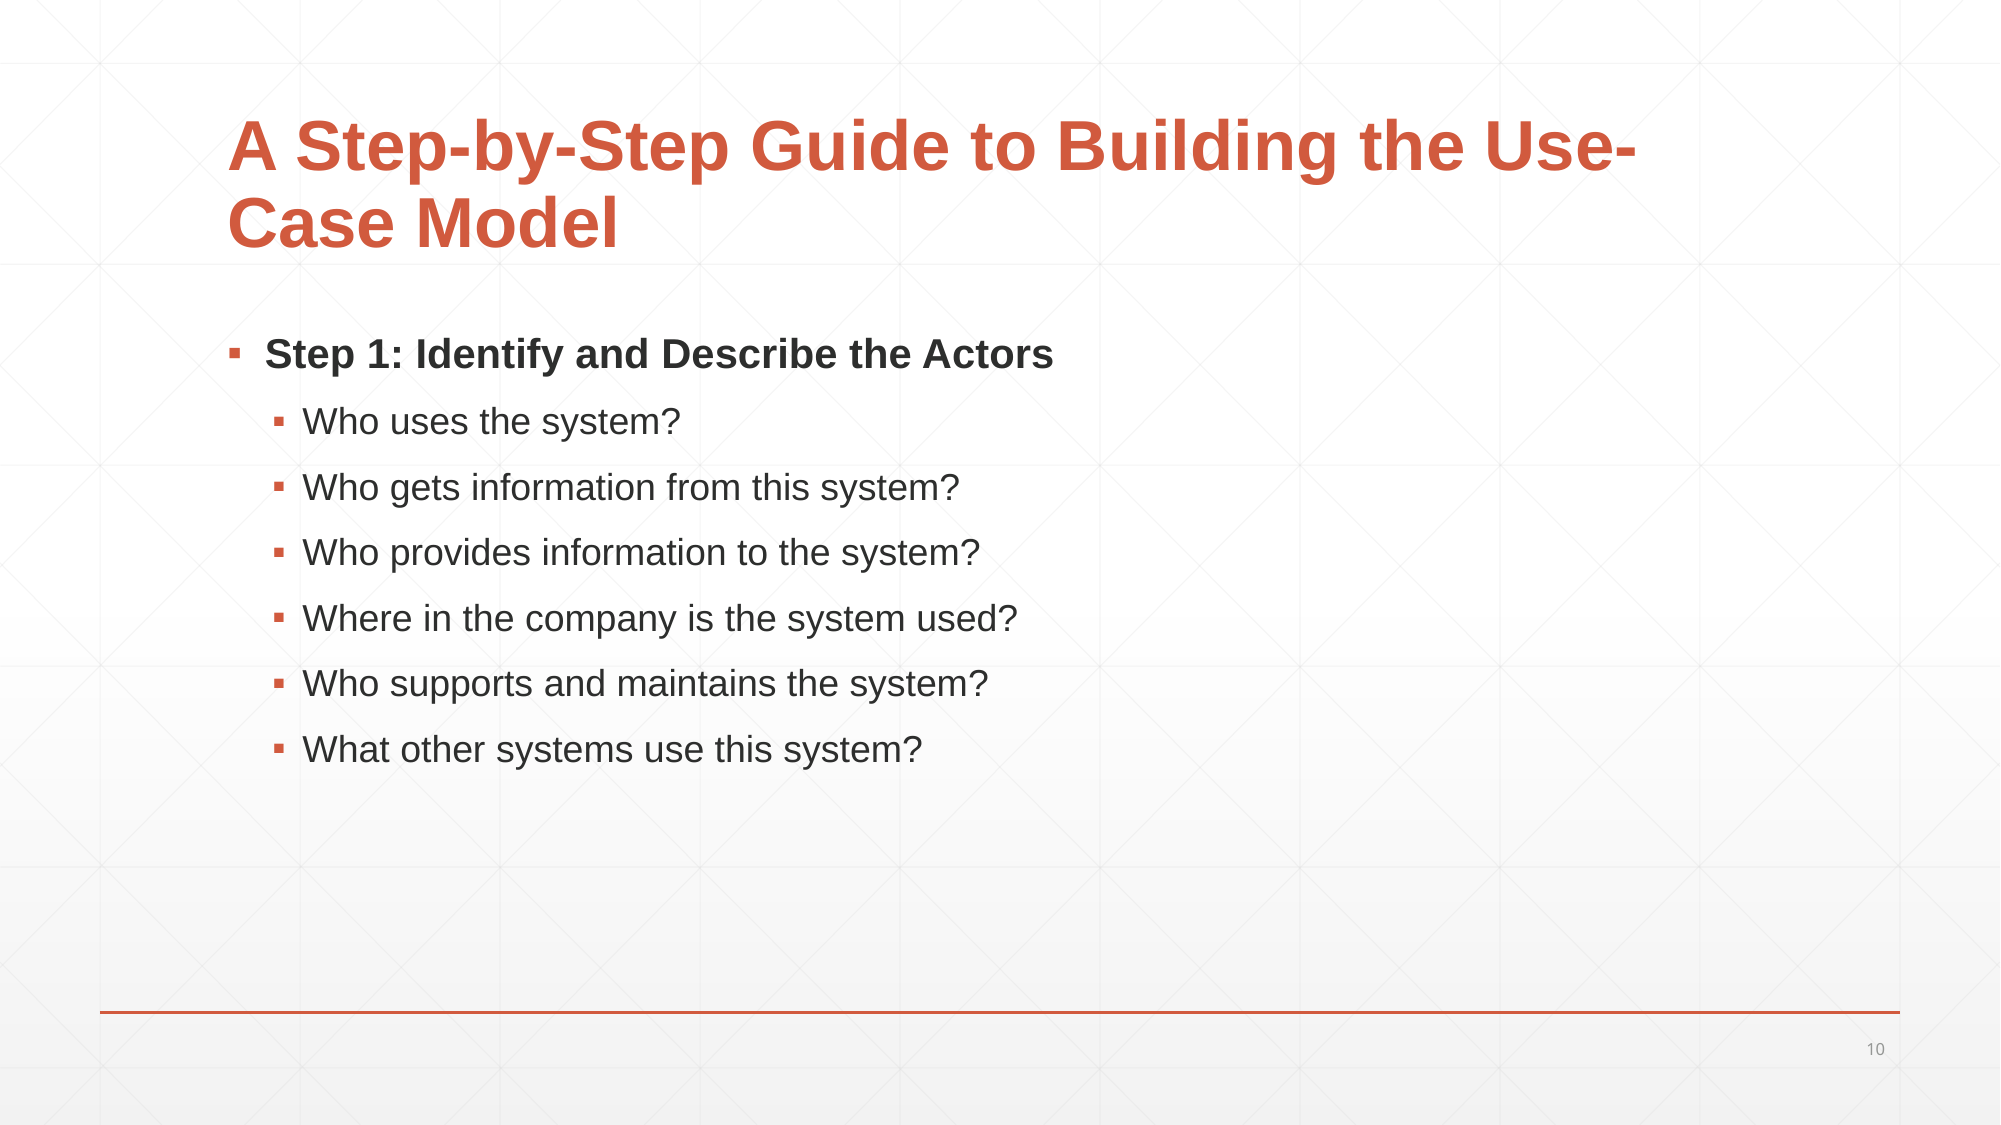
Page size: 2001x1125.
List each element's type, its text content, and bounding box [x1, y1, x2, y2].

list Step 1: Identify and Describe the Actors Who uses the system? Who gets information from this system? Who provides information to the system? Where in the company is the system used? Who supports and maintains the system? What other systems use this system? [212, 324, 1788, 950]
slide_number 10 [1749, 1031, 1901, 1069]
title A Step-by-Step Guide to Building the Use-Case Model [212, 82, 1788, 271]
